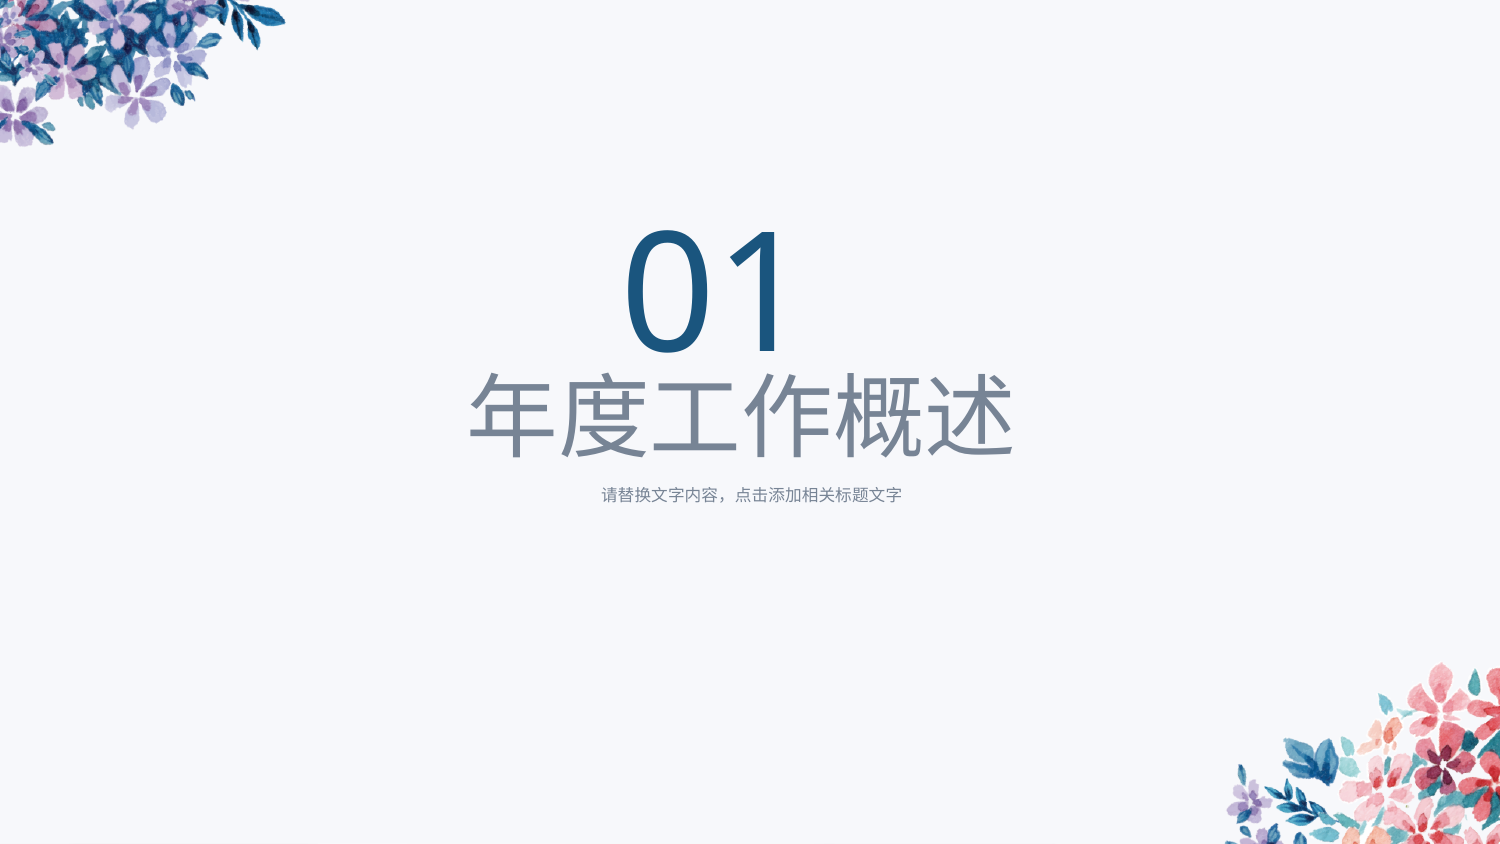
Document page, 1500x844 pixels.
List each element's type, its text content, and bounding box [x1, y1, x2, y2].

text_box 年度工作概述 [466, 358, 1152, 469]
text_box 请替换文字内容，点击添加相关标题文字 [601, 484, 1058, 505]
picture [1104, 607, 1500, 844]
picture [0, 0, 350, 252]
text_box 01 [620, 184, 864, 385]
